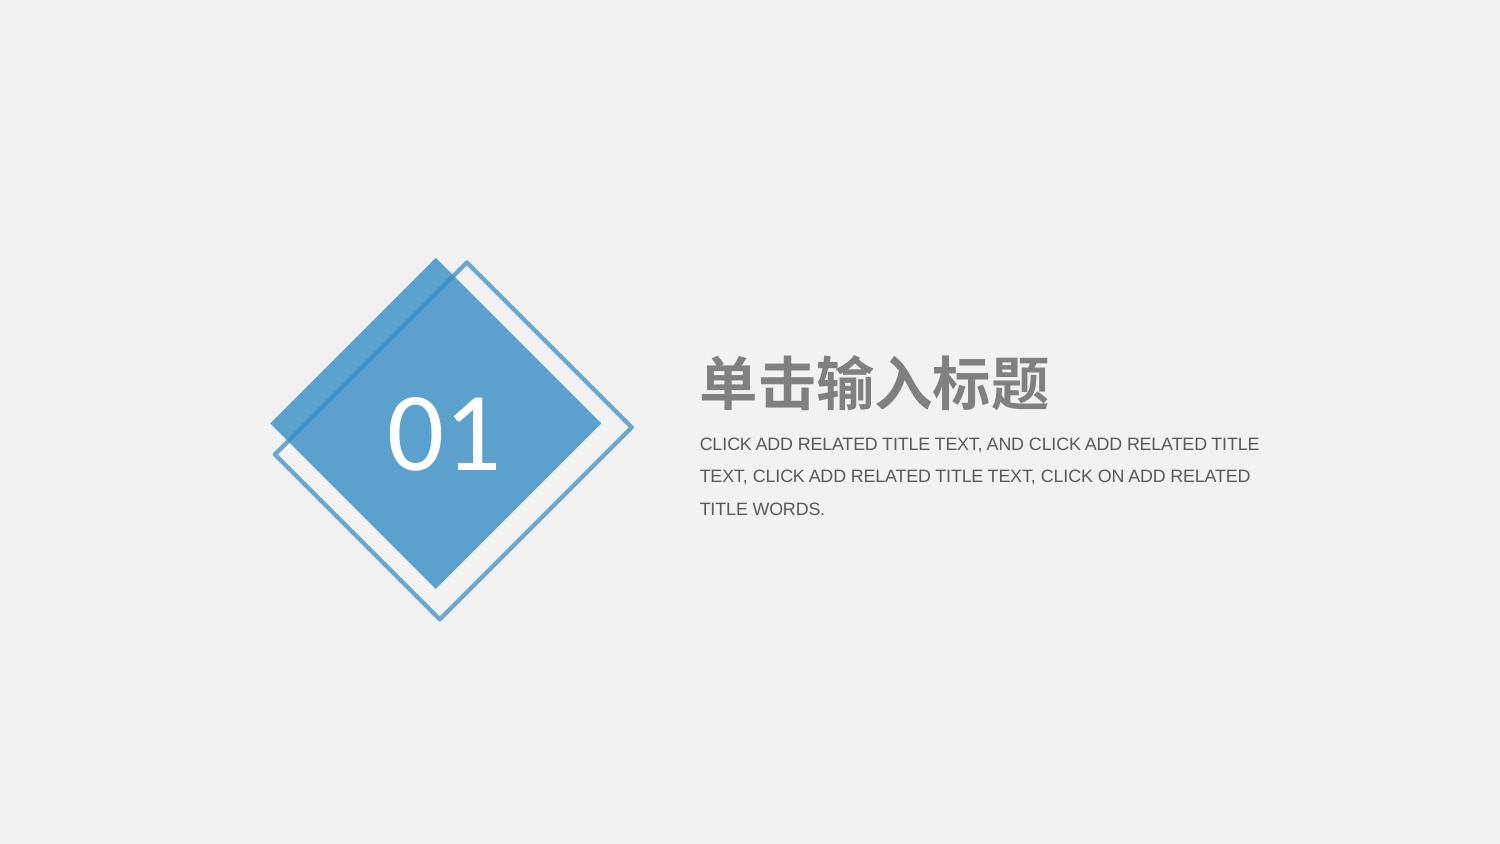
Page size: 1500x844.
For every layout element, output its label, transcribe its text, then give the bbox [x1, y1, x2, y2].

text_box 单击输入标题 [685, 339, 1164, 414]
text_box CLICK ADD RELATED TITLE TEXT, AND CLICK ADD RELATED TITLE TEXT, CLICK ADD RELATED TITLE TEXT, CLICK ON ADD RELATED TITLE WORDS. [685, 414, 1317, 526]
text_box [314, 296, 574, 569]
